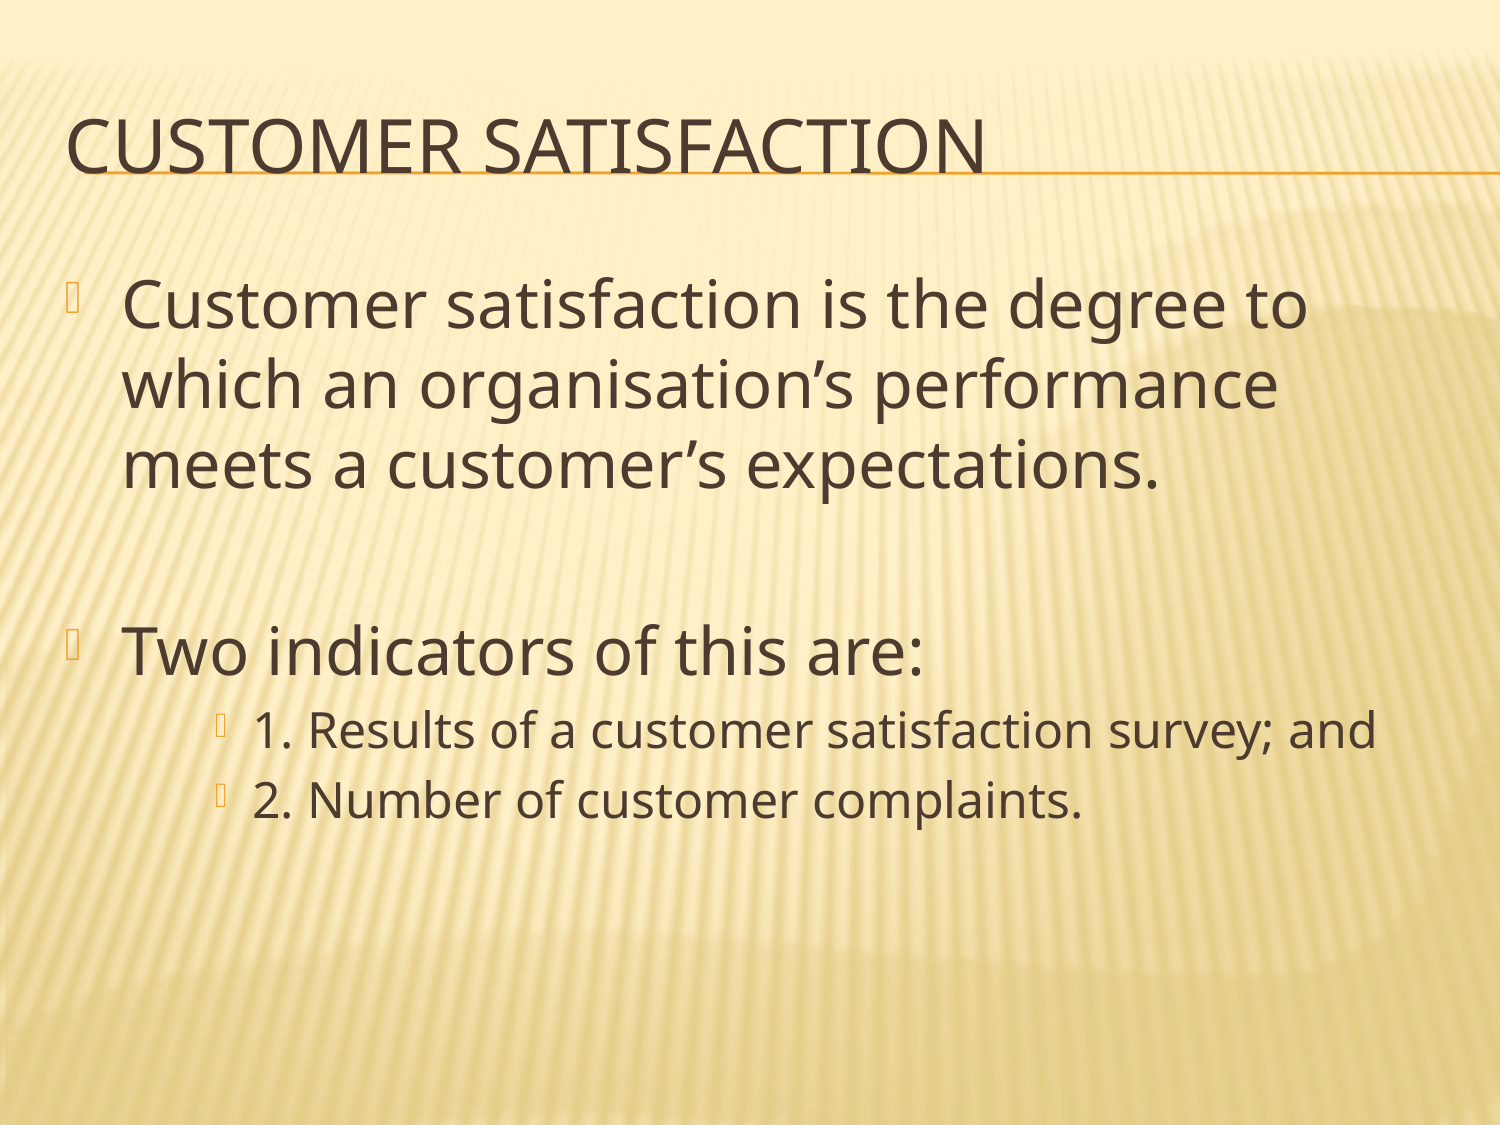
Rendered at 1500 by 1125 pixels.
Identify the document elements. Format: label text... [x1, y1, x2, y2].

list Customer satisfaction is the degree to which an organisation’s performance meets a customer’s expectations. Two indicators of this are: 1. Results of a customer satisfaction survey; and 2. Number of customer complaints. [50, 254, 1475, 998]
title Customer Satisfaction [50, 75, 1475, 213]
